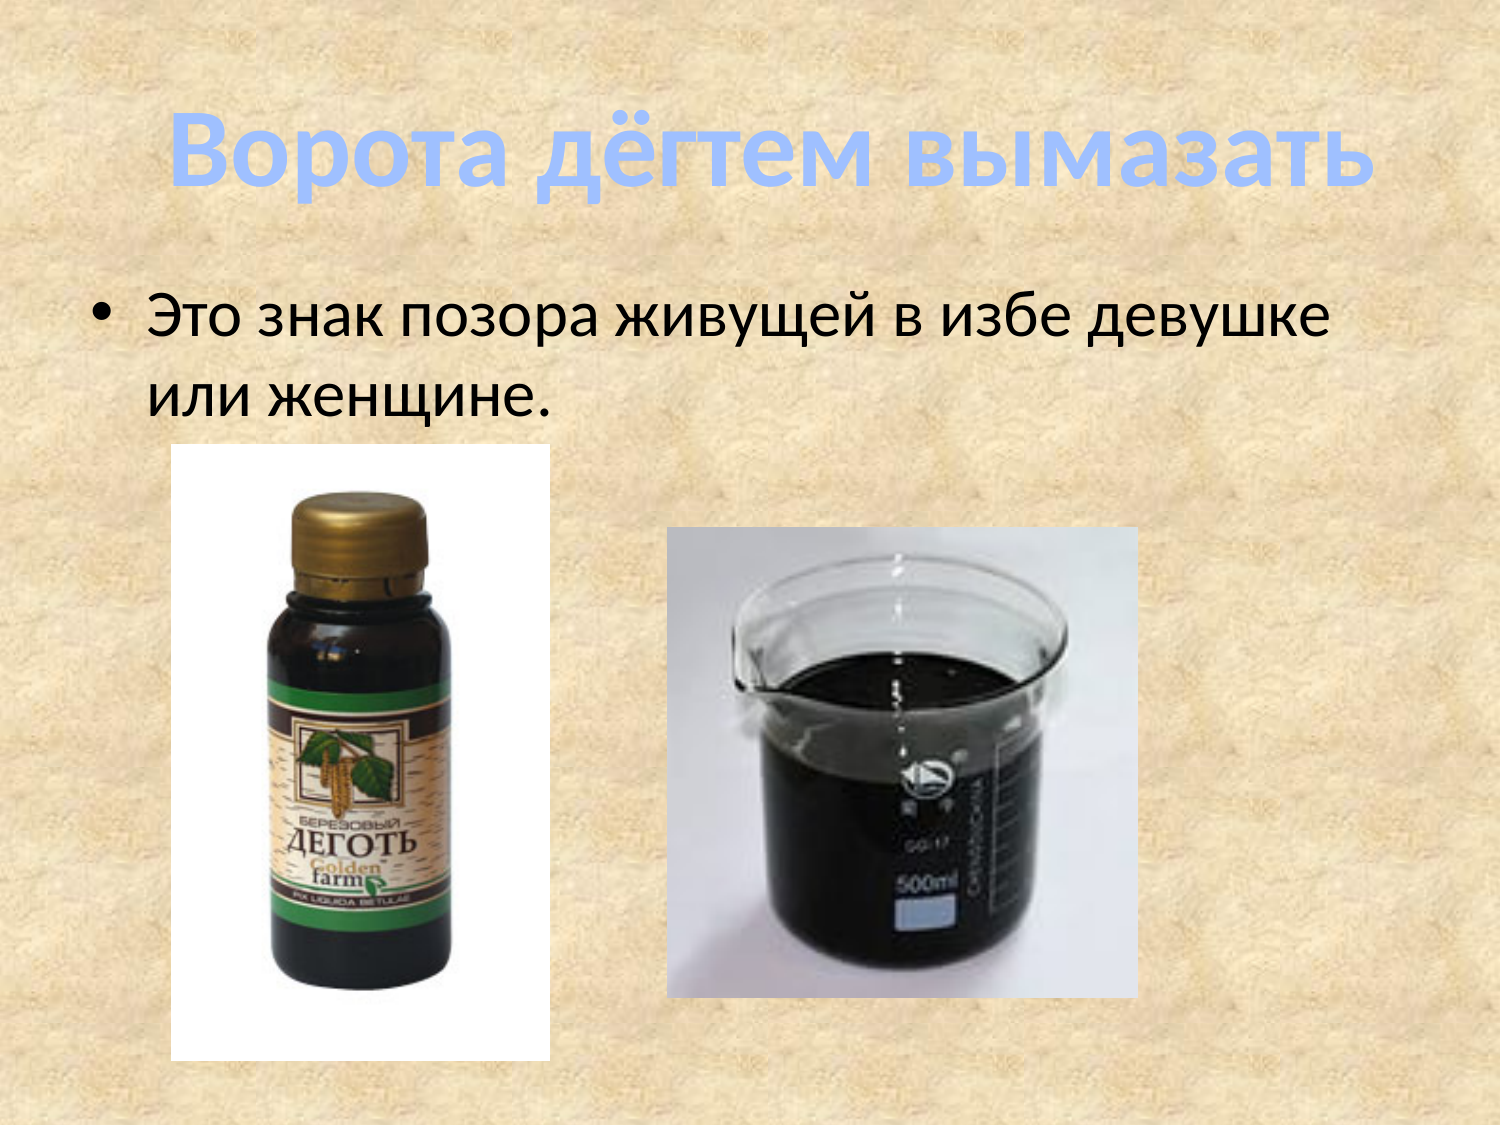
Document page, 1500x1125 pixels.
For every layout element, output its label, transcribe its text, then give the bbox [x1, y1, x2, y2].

list Это знак позора живущей в избе девушке или женщине. [75, 262, 1425, 1005]
text_box Ворота дёгтем вымазать [152, 66, 1393, 217]
picture [0, 0, 1500, 1125]
